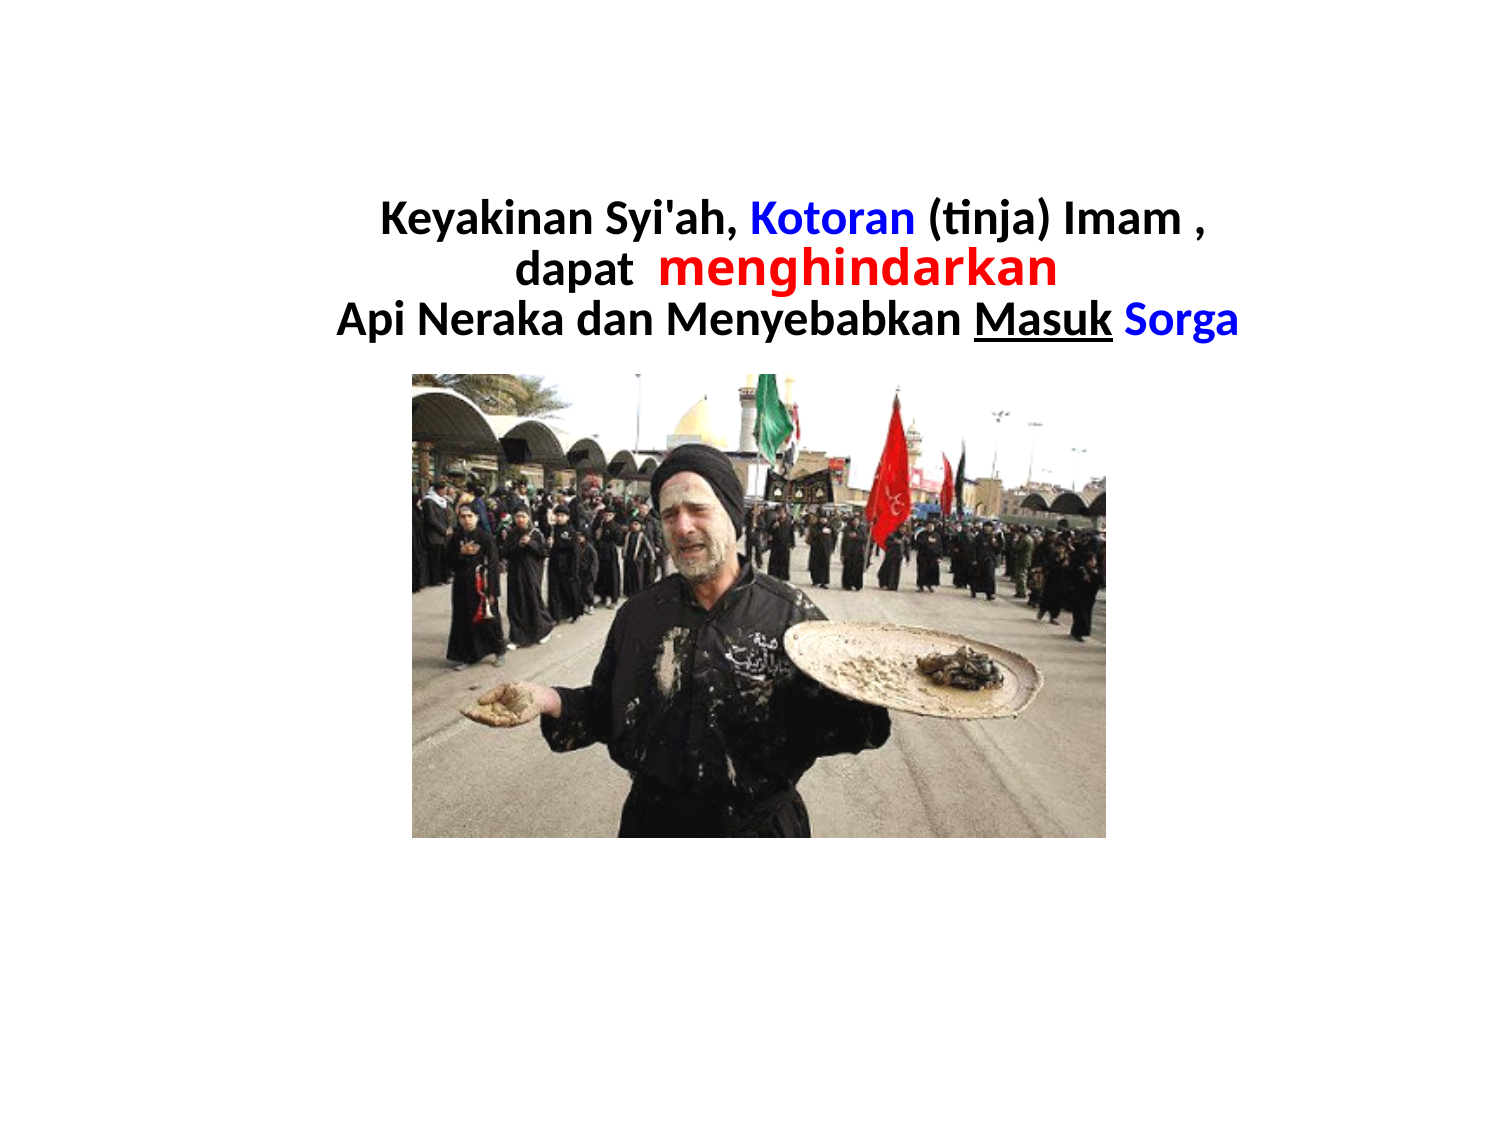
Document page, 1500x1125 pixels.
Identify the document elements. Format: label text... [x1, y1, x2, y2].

text_box Keyakinan Syi'ah, Kotoran (tinja) Imam , dapat menghindarkan Api Neraka dan Menyebabkan Masuk Sorga [312, 187, 1275, 453]
picture [412, 374, 1106, 838]
